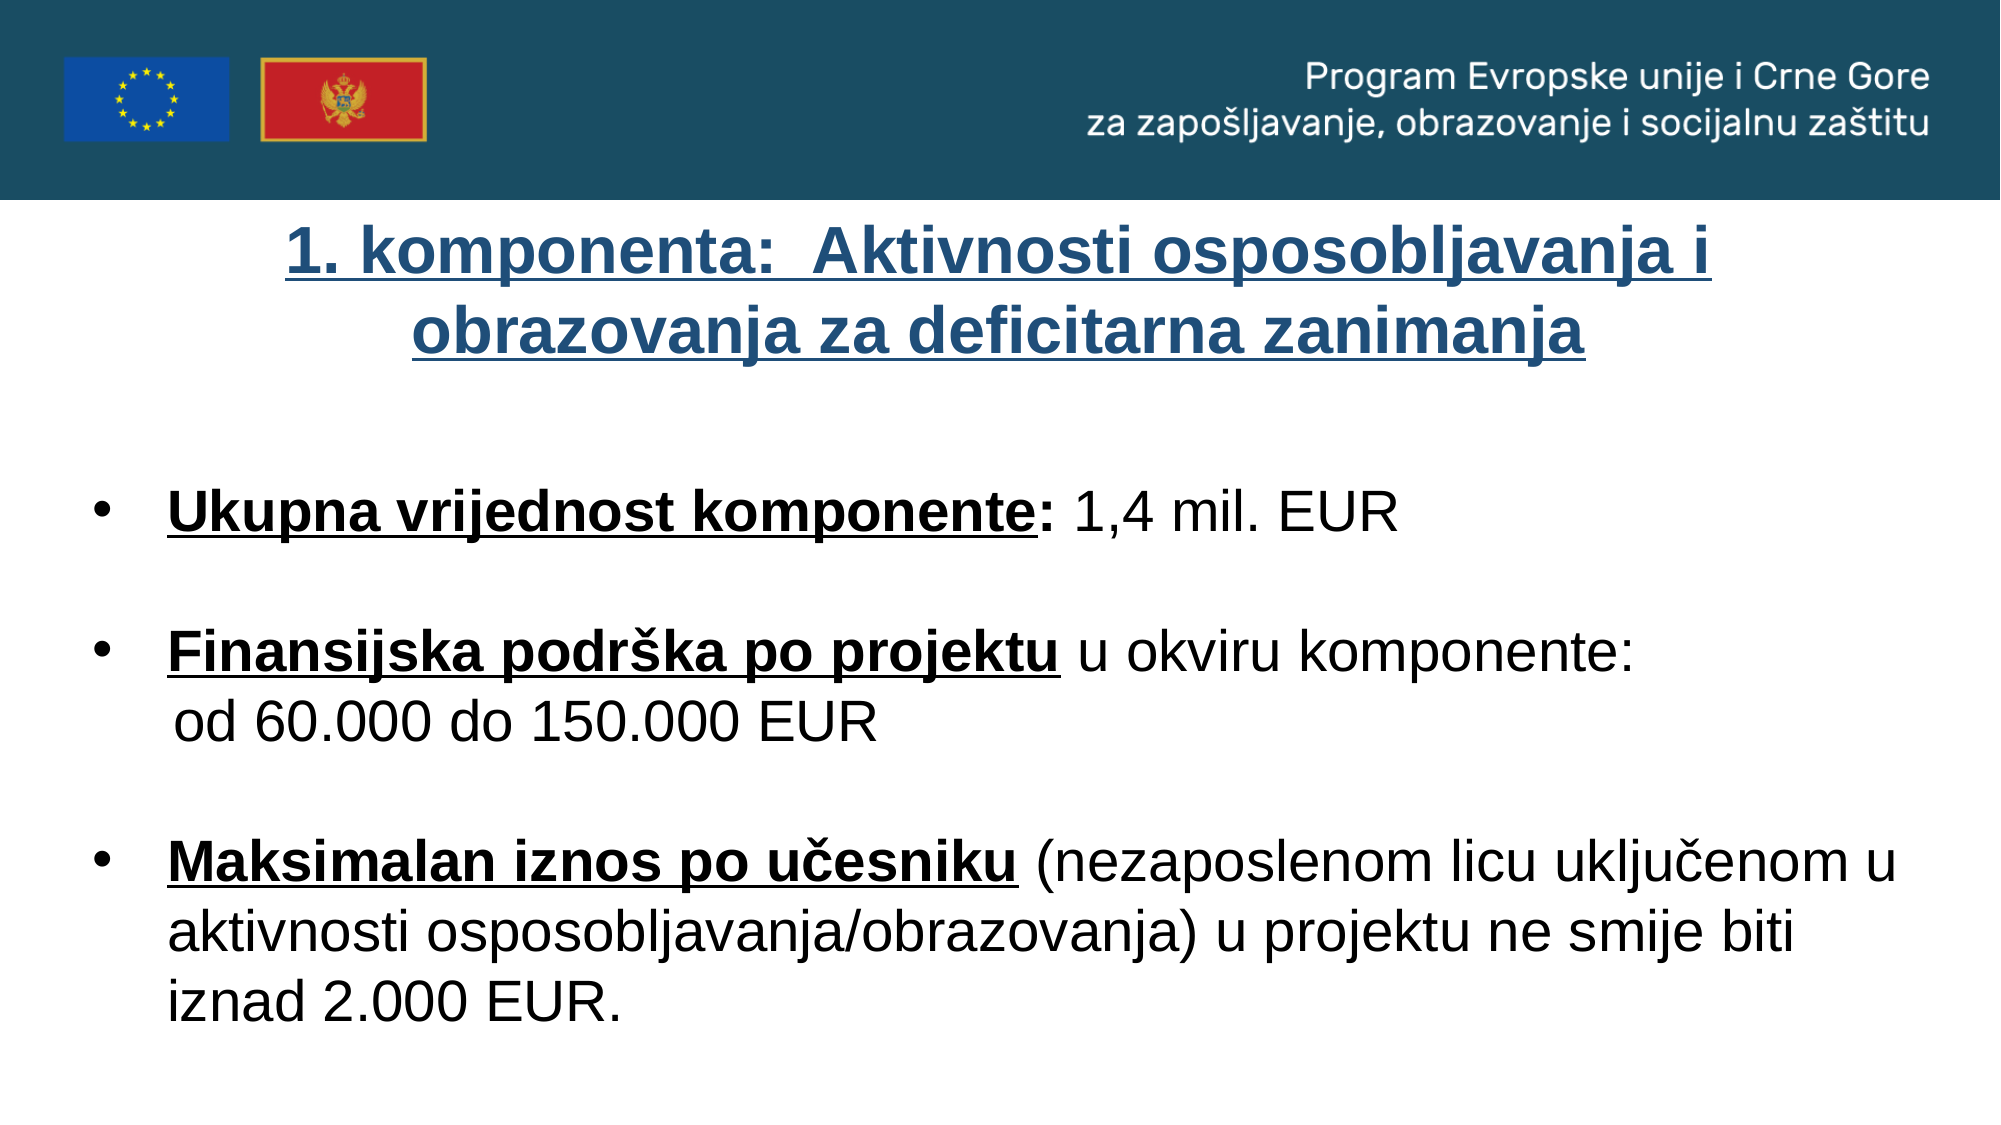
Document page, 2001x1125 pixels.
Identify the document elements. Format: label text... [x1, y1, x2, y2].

picture [0, 0, 2000, 200]
text_box 1. komponenta: Aktivnosti osposobljavanja i obrazovanja za deficitarna zanimanja [77, 200, 1921, 375]
text_box Ukupna vrijednost komponente: 1,4 mil. EUR Finansijska podrška po projektu u okviru komponente: od 60.000 do 150.000 EUR Maksimalan iznos po učesniku (nezaposlenom licu uključenom u aktivnosti osposobljavanja/obrazovanja) u projektu ne smije biti iznad 2.000 EUR. [77, 465, 1946, 1041]
